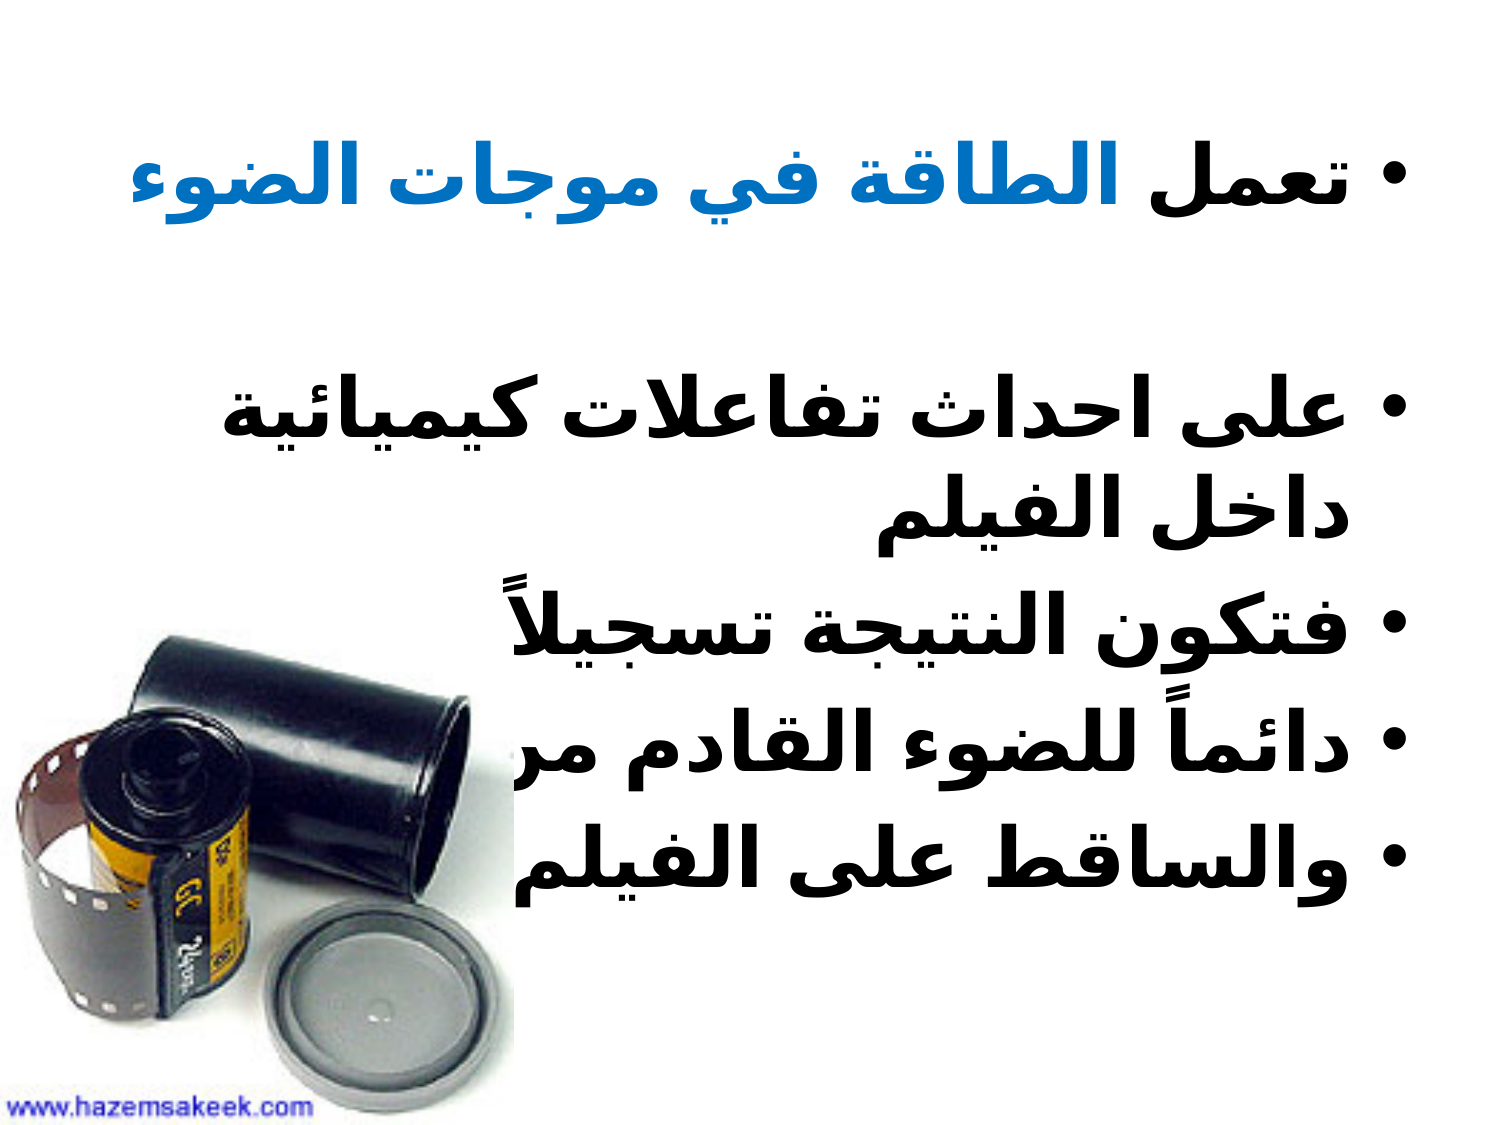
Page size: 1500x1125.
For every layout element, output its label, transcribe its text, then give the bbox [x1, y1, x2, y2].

list تعمل الطاقة في موجات الضوء على احداث تفاعلات كيميائية داخل الفيلم فتكون النتيجة تسجيلاً دائماً للضوء القادم من الجسم والساقط على الفيلم [75, 113, 1425, 1005]
picture [0, 628, 514, 1125]
